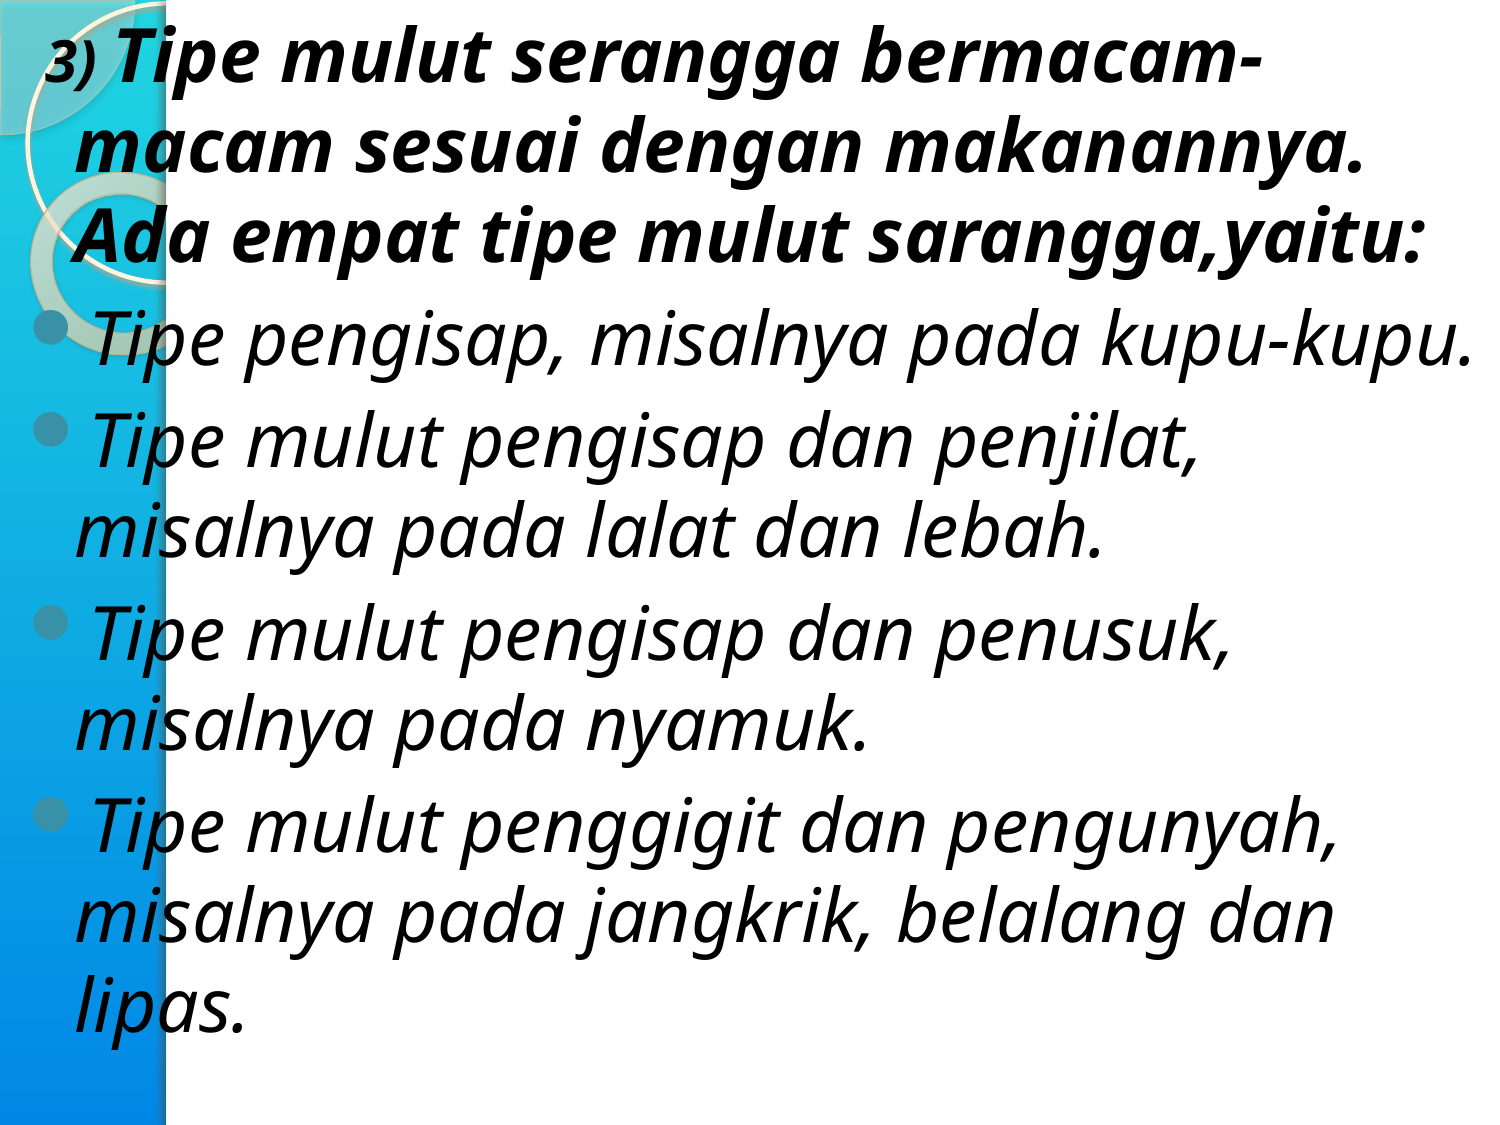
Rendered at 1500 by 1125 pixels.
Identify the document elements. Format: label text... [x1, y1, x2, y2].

list 3) Tipe mulut serangga bermacam-macam sesuai dengan makanannya. Ada empat tipe mulut sarangga,yaitu: Tipe pengisap, misalnya pada kupu-kupu. Tipe mulut pengisap dan penjilat, misalnya pada lalat dan lebah. Tipe mulut pengisap dan penusuk, misalnya pada nyamuk. Tipe mulut penggigit dan pengunyah, misalnya pada jangkrik, belalang dan lipas. [0, 0, 1500, 1125]
